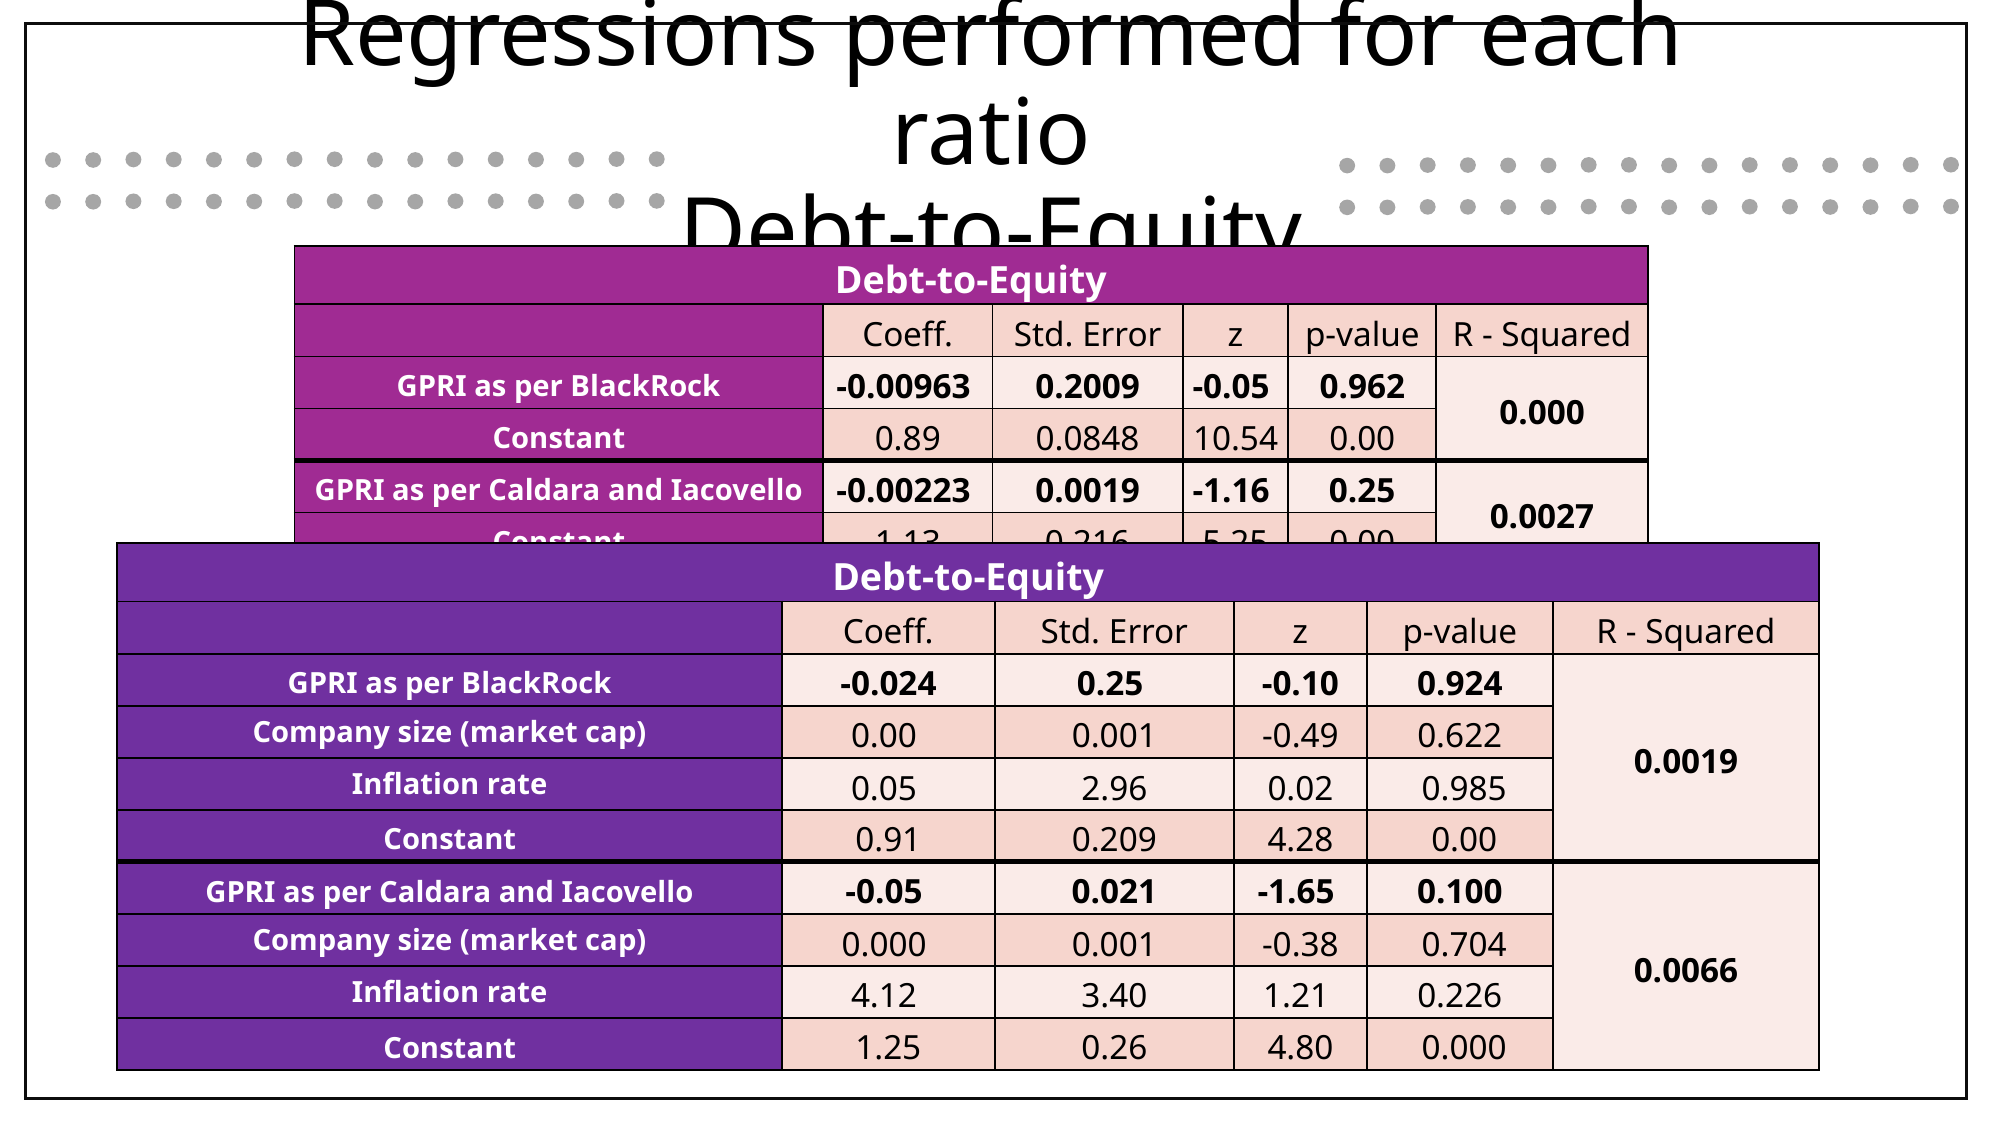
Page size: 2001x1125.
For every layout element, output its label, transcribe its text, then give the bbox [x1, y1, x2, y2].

table_cell 0.26 [996, 1019, 1233, 1069]
table_cell R - Squared [1437, 305, 1647, 356]
table_cell 0.985 [1368, 759, 1552, 809]
table_cell Constant [118, 811, 781, 859]
table_cell 0.000 [1368, 1019, 1552, 1069]
table_cell Constant [295, 513, 822, 542]
table_cell 0.209 [996, 811, 1233, 859]
table_cell 0.000 [783, 915, 994, 965]
table_cell 0.924 [1368, 655, 1552, 705]
table_cell 4.12 [783, 967, 994, 1017]
table_cell 0.00 [1368, 811, 1552, 859]
table_cell [118, 602, 781, 653]
table_cell p-value [1368, 602, 1552, 653]
table_cell 0.216 [993, 513, 1182, 542]
table_cell Coeff. [824, 305, 992, 356]
table_cell -1.65 [1235, 864, 1366, 913]
table_cell 0.0027 [1437, 463, 1647, 542]
table_cell p-value [1289, 305, 1435, 356]
table_cell Std. Error [993, 305, 1182, 356]
table_header Debt-to-Equity [118, 544, 1818, 601]
table_cell 0.622 [1368, 707, 1552, 757]
table_cell Std. Error [996, 602, 1233, 653]
table_cell 0.021 [996, 864, 1233, 913]
table_cell 0.000 [1437, 357, 1647, 458]
table_cell Inflation rate [118, 759, 781, 809]
table_cell Company size (market cap) [118, 707, 781, 757]
table_cell Coeff. [783, 602, 994, 653]
table_cell 4.28 [1235, 811, 1366, 859]
table_cell Constant [295, 409, 822, 458]
table_cell 0.0066 [1554, 864, 1818, 1069]
table_cell 0.0019 [1554, 655, 1818, 859]
table_cell 0.25 [996, 655, 1233, 705]
table_cell 0.00 [1289, 513, 1435, 542]
table_cell -0.00223 [824, 463, 992, 512]
table_cell 1.13 [824, 513, 992, 542]
table_cell -0.05 [783, 864, 994, 913]
table_cell 0.0848 [993, 409, 1182, 458]
table_cell GPRI as per Caldara and Iacovello [118, 864, 781, 913]
table_cell Company size (market cap) [118, 915, 781, 965]
table_cell 0.00 [1289, 409, 1435, 458]
table_cell 0.226 [1368, 967, 1552, 1017]
table_cell 0.25 [1289, 463, 1435, 512]
table_cell 0.02 [1235, 759, 1366, 809]
table_cell 0.0019 [993, 463, 1182, 512]
table_cell 1.25 [783, 1019, 994, 1069]
table_cell 5.25 [1184, 513, 1287, 542]
table_cell -0.05 [1184, 357, 1287, 408]
table_cell -0.49 [1235, 707, 1366, 757]
table_cell 0.00 [783, 707, 994, 757]
table_cell z [1184, 305, 1287, 356]
table_cell 0.962 [1289, 357, 1435, 408]
table_cell 2.96 [996, 759, 1233, 809]
table_cell 4.80 [1235, 1019, 1366, 1069]
table_cell 0.001 [996, 915, 1233, 965]
table_cell -0.00963 [824, 357, 992, 408]
table_cell -0.024 [783, 655, 994, 705]
table_cell 0.704 [1368, 915, 1552, 965]
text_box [44, 150, 666, 211]
table_cell 0.2009 [993, 357, 1182, 408]
text_box [24, 22, 1968, 1100]
table_cell 3.40 [996, 967, 1233, 1017]
table_cell 0.100 [1368, 864, 1552, 913]
table_cell GPRI as per BlackRock [118, 655, 781, 705]
table_cell GPRI as per BlackRock [295, 357, 822, 408]
table_cell GPRI as per Caldara and Iacovello [295, 463, 822, 512]
table_header Debt-to-Equity [295, 247, 1647, 303]
table_cell 0.05 [783, 759, 994, 809]
table_cell [295, 305, 822, 356]
table_cell R - Squared [1554, 602, 1818, 653]
table_cell 1.21 [1235, 967, 1366, 1017]
table_cell -0.10 [1235, 655, 1366, 705]
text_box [1338, 156, 1960, 216]
table_cell Constant [118, 1019, 781, 1069]
table_cell -0.38 [1235, 915, 1366, 965]
table_cell Inflation rate [118, 967, 781, 1017]
table_cell 0.001 [996, 707, 1233, 757]
table_cell 0.91 [783, 811, 994, 859]
table_cell -1.16 [1184, 463, 1287, 512]
table_cell 10.54 [1184, 409, 1287, 458]
table_cell 0.89 [824, 409, 992, 458]
table_cell z [1235, 602, 1366, 653]
